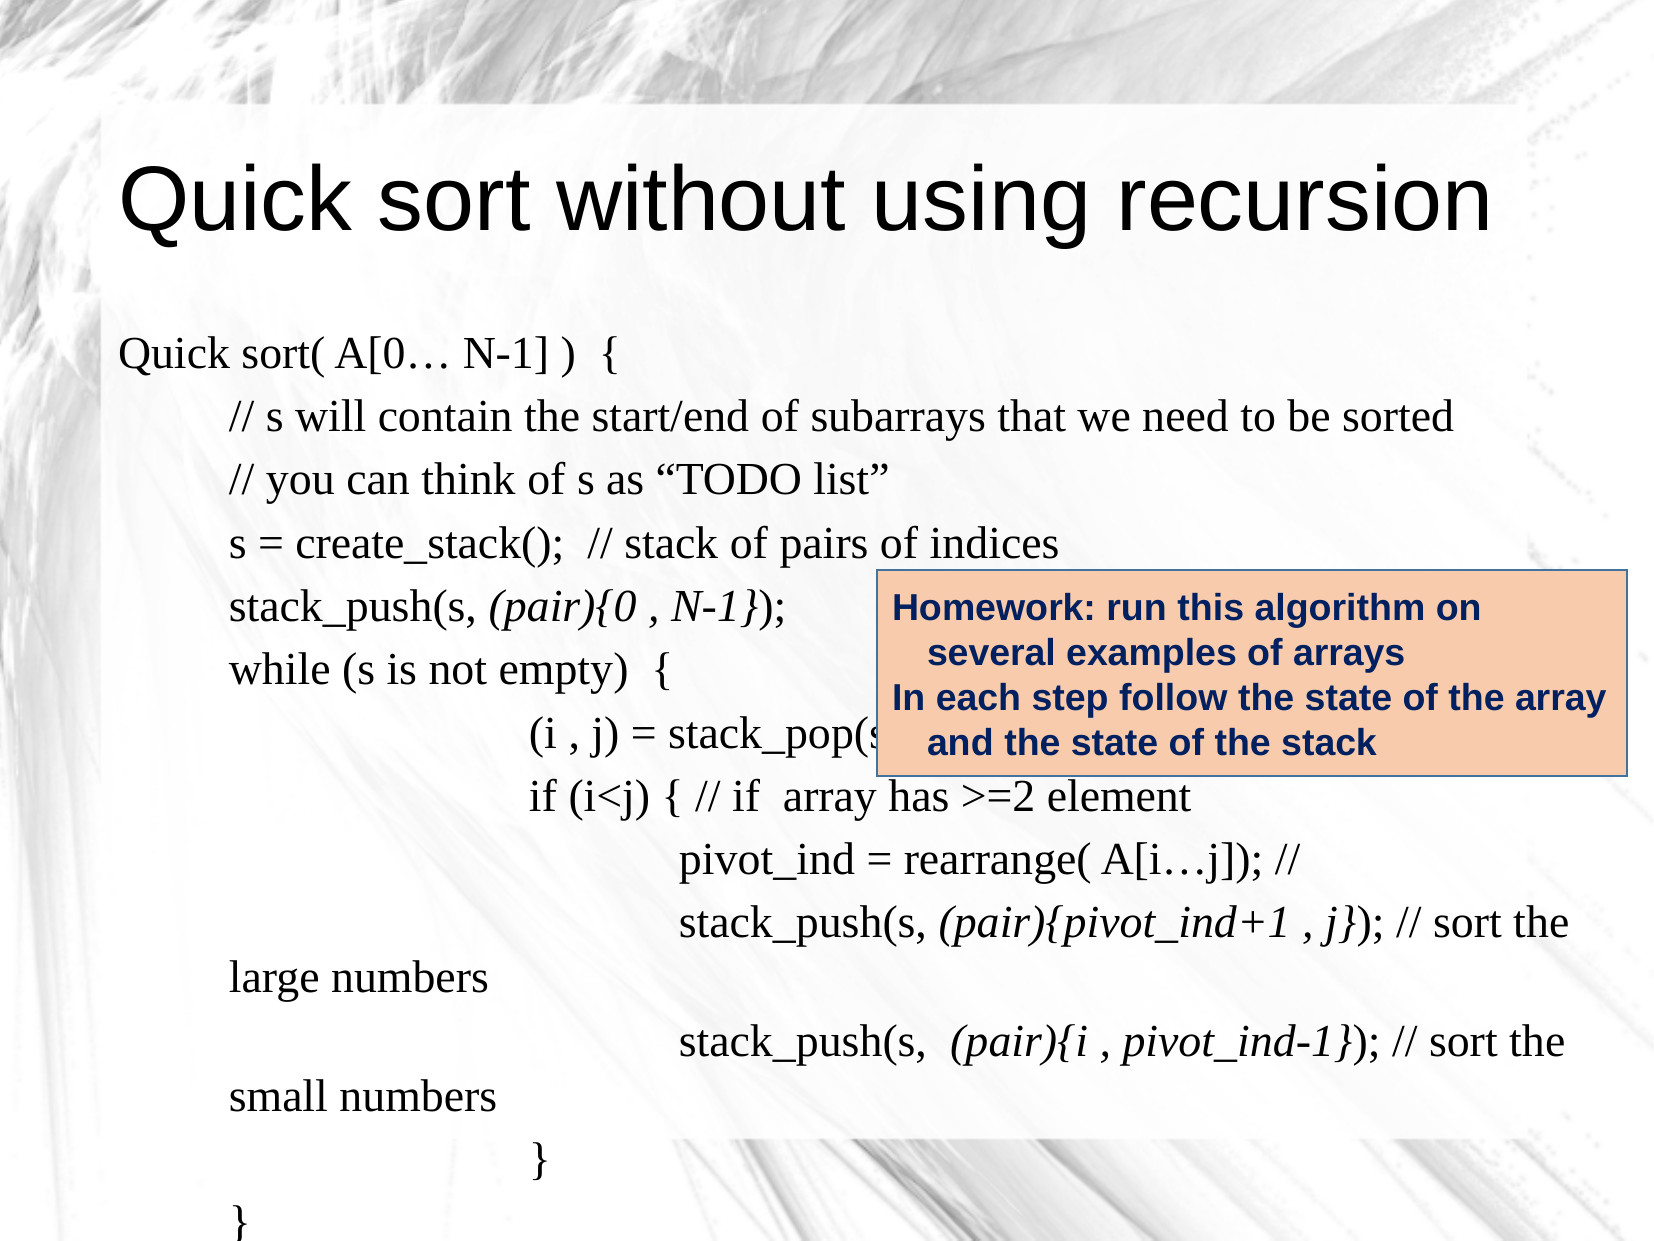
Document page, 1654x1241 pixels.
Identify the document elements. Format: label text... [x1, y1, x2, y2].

text_box Homework: run this algorithm on several examples of arrays In each step follow the state of the array and the state of the stack [876, 570, 1627, 777]
list Quick sort( A[0… N-1] ) { // s will contain the start/end of subarrays that we need to be sorted // you can think of s as “TODO list” s = create_stack(); // stack of pairs of indices stack_push(s, (pair){0 , N-1}); while (s is not empty) { (i , j) = stack_pop(s); if (i<j) { // if array has >=2 element pivot_ind = rearrange( A[i…j]); // stack_push(s, (pair){pivot_ind+1 , j}); // sort the large numbers stack_push(s, (pair){i , pivot_ind-1}); // sort the small numbers } } } [118, 320, 1571, 1109]
picture [0, 0, 1654, 1241]
title Quick sort without using recursion [118, 112, 1506, 281]
